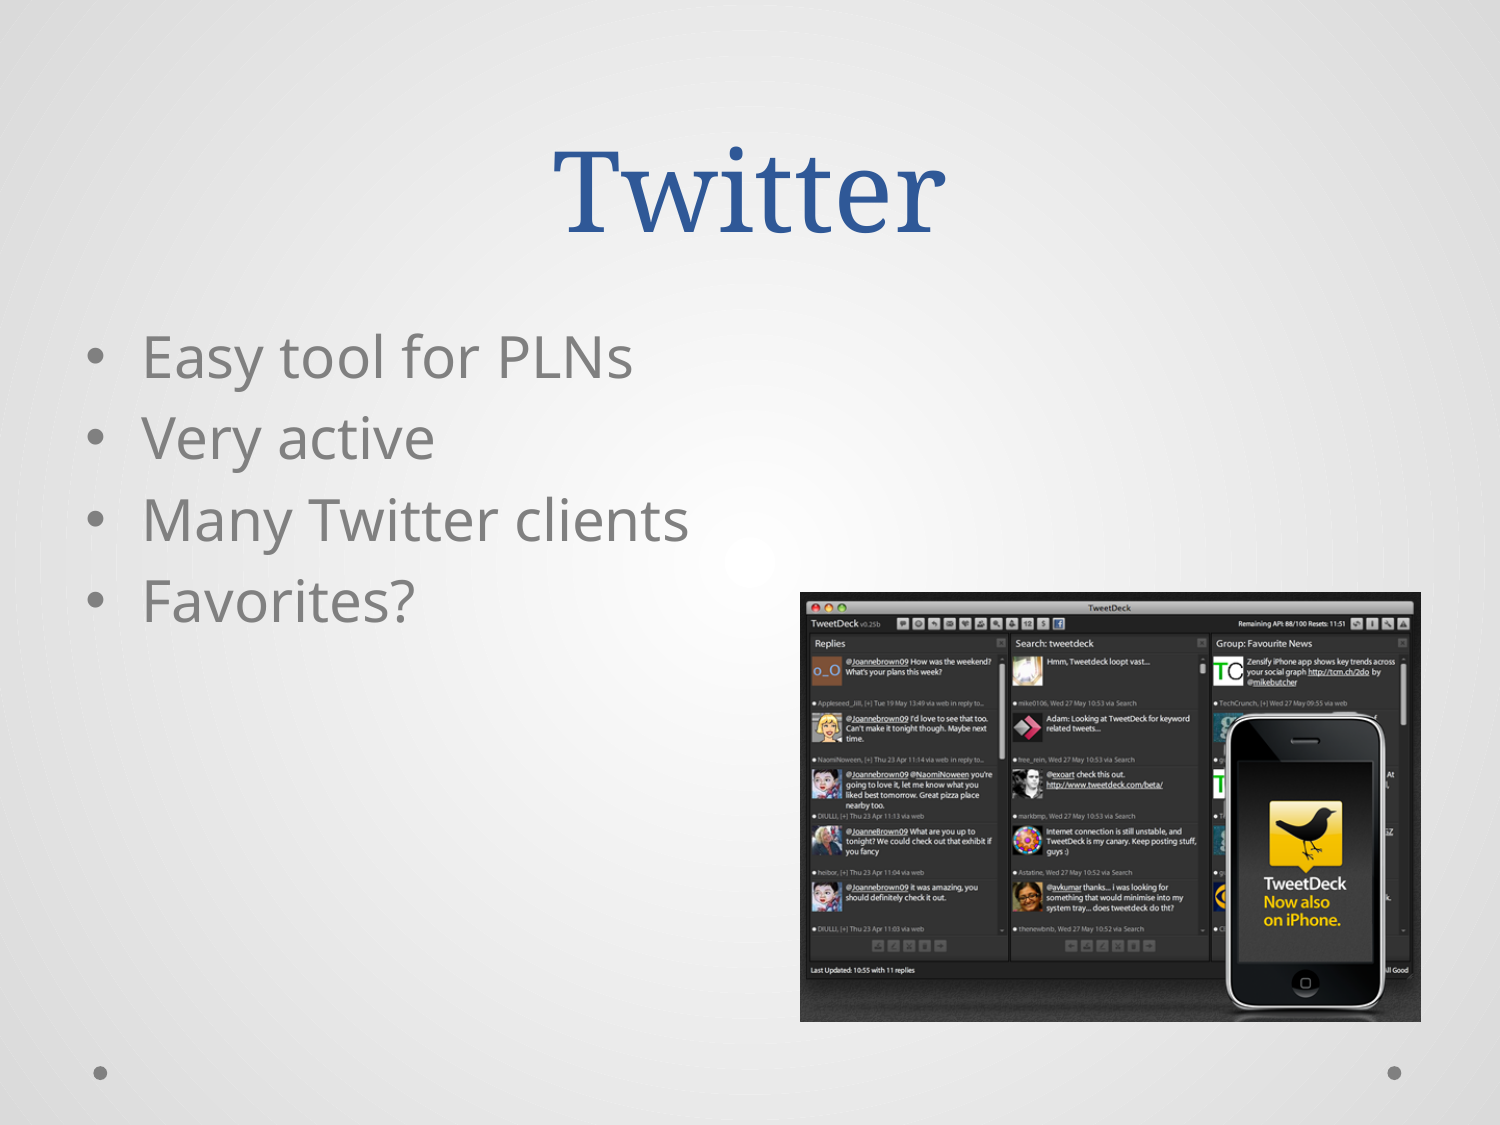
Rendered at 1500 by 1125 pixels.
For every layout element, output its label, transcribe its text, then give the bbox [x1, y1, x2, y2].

list Easy tool for PLNs Very active Many Twitter clients Favorites? [70, 312, 1421, 843]
title Twitter [75, 0, 1425, 263]
picture [799, 592, 1421, 1022]
